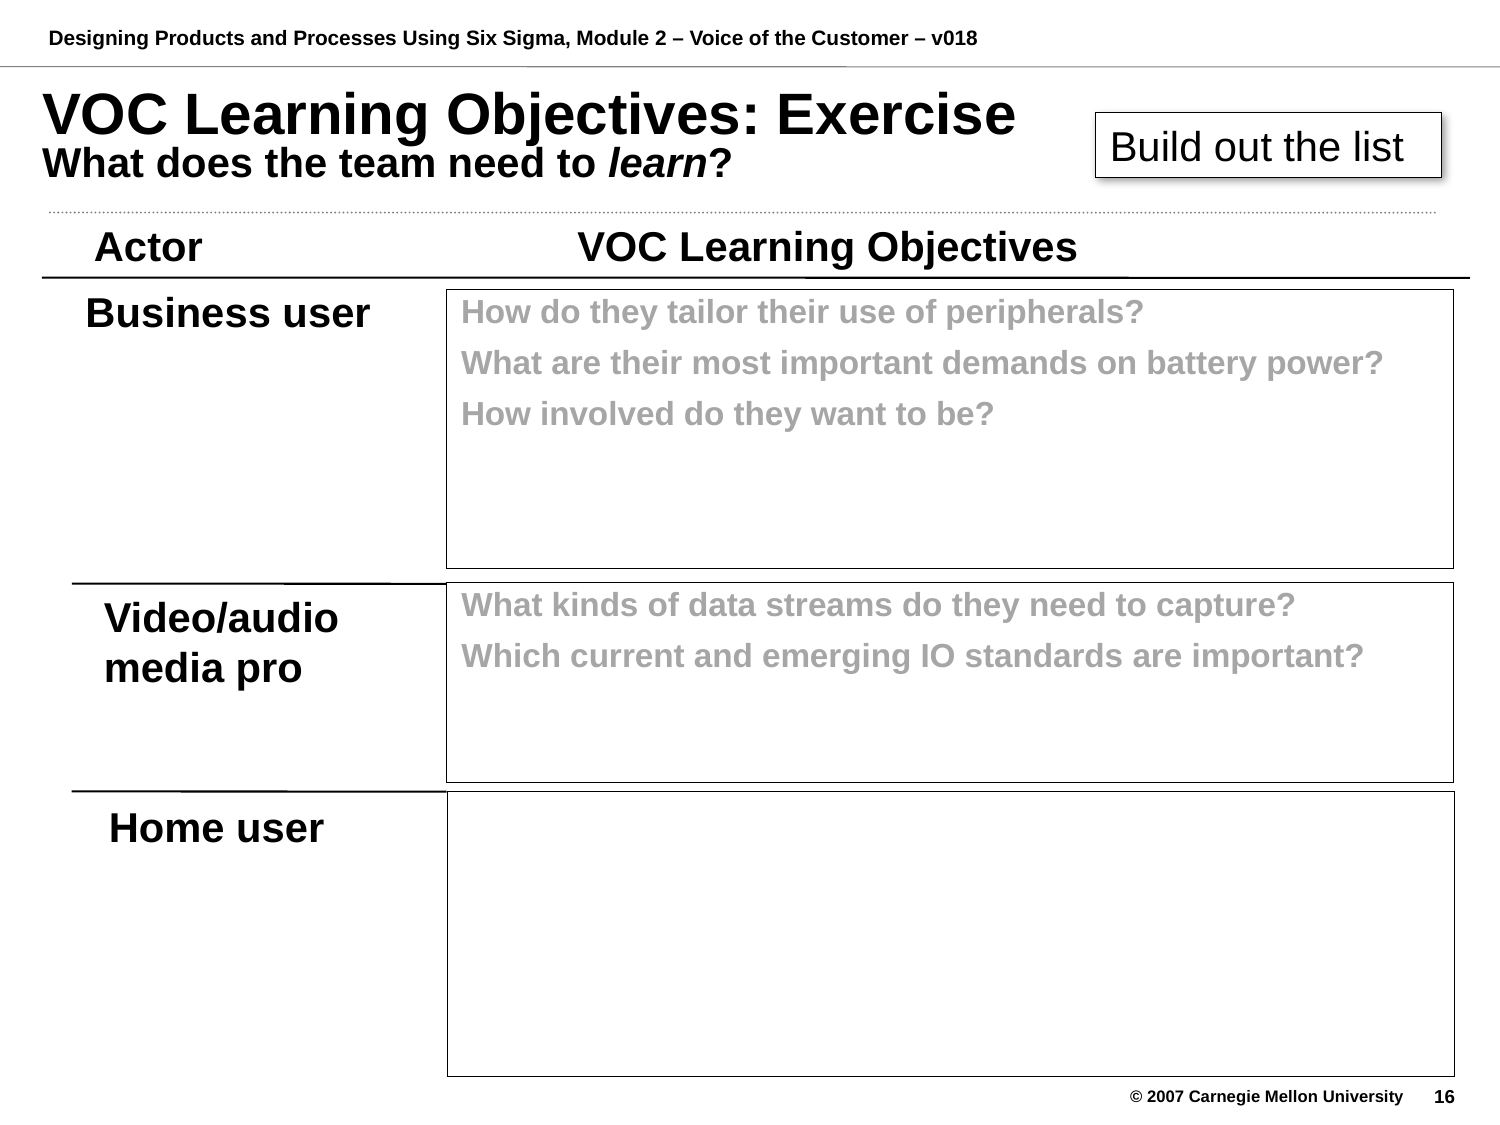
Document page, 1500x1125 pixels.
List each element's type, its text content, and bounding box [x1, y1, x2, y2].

text_box Home user [94, 799, 340, 858]
title VOC Learning Objectives: Exercise What does the team need to learn? [42, 89, 1438, 186]
text_box What kinds of data streams do they need to capture? Which current and emerging IO standards are important? [446, 582, 1454, 783]
text_box Business user [70, 285, 386, 343]
text_box How do they tailor their use of peripherals? What are their most important demands on battery power? How involved do they want to be? [446, 289, 1454, 569]
text_box [447, 791, 1455, 1077]
text_box VOC Learning Objectives [562, 212, 1274, 275]
text_box Video/audio media pro [88, 591, 355, 699]
text_box Actor [78, 212, 365, 275]
text_box Build out the list [1095, 112, 1442, 178]
